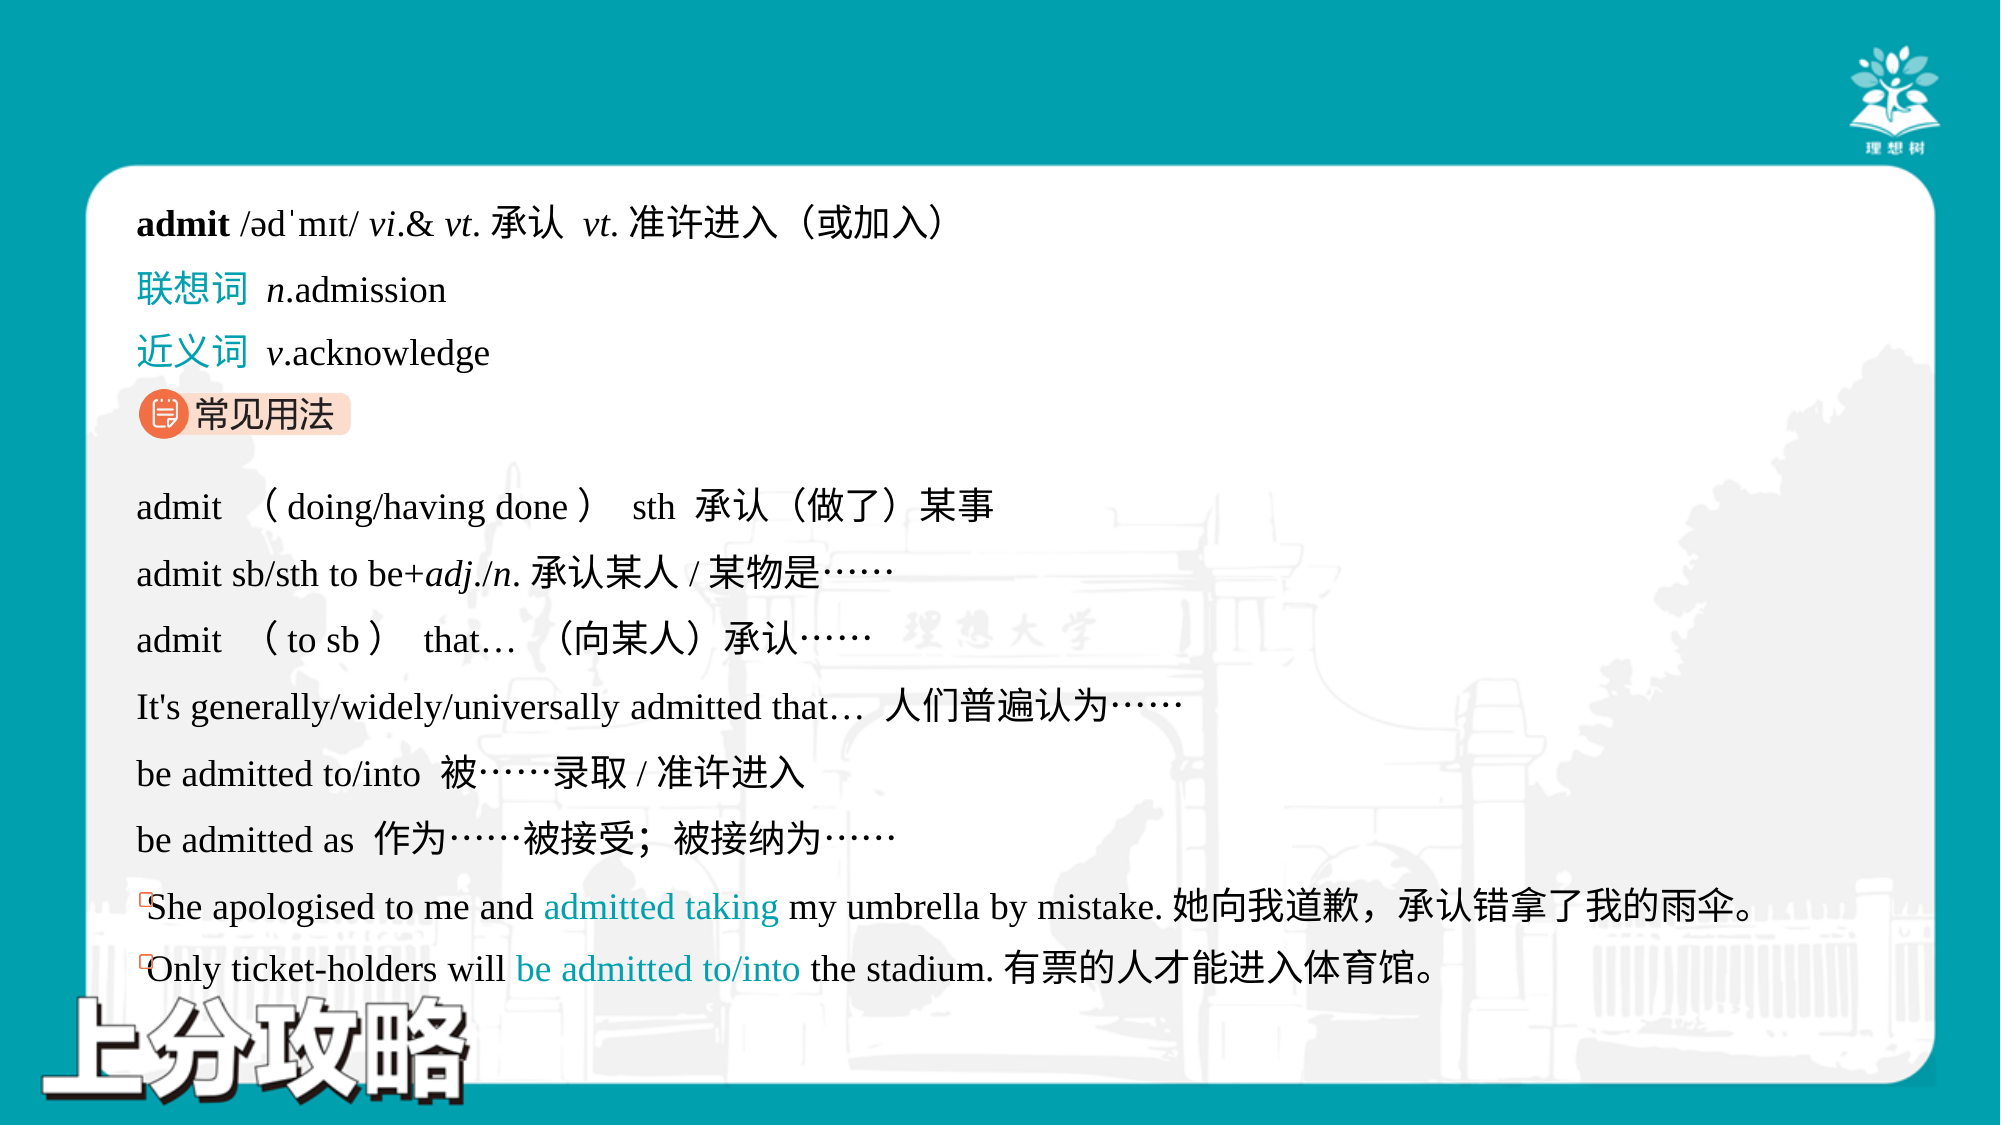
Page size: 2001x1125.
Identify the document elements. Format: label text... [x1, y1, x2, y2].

text_box admit /ədˈmɪt/ vi.& vt.承认 vt.准许进入（或加入） 联想词 n.admission 近义词 v.acknowledge#21 [136, 177, 1865, 366]
picture [0, 0, 2000, 1125]
text_box admit （doing/having done） sth 承认（做了）某事 admit sb/sth to be+adj./n.承认某人/某物是…… admit （to sb） that… （向某人）承认…… It's generally/widely/universally admitted that… 人们普遍认为…… be admitted to/into 被……录取/准许进入 be admitted as 作为……被接受；被接纳为…… She apologised to me and admitted taking my umbrella by mistake.她向我道歉，承认错拿了我的雨伞。 Only ticket-holders will be admitted to/into the stadium.有票的人才能进入体育馆。#30 [136, 460, 1865, 983]
